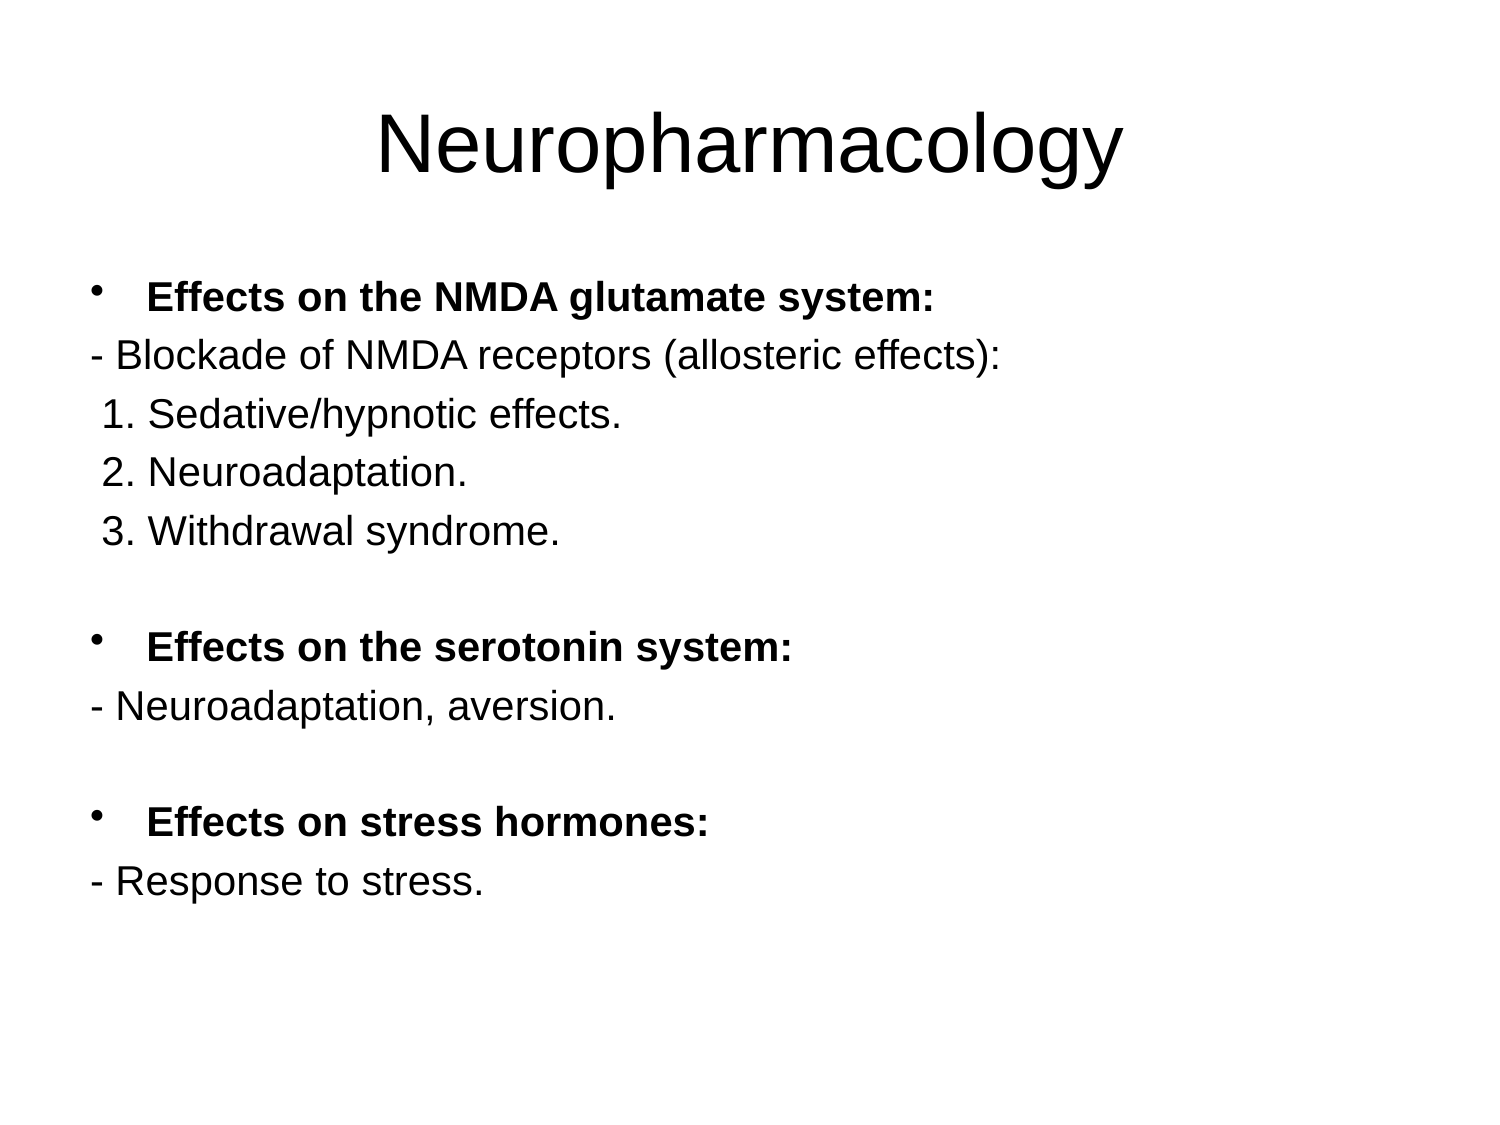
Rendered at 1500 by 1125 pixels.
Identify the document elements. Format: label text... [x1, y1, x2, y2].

title Neuropharmacology [75, 45, 1425, 233]
list Effects on the NMDA glutamate system: - Blockade of NMDA receptors (allosteric effects): 1. Sedative/hypnotic effects. 2. Neuroadaptation. 3. Withdrawal syndrome. Effects on the serotonin system: - Neuroadaptation, aversion. Effects on stress hormones: - Response to stress. [75, 262, 1425, 1005]
